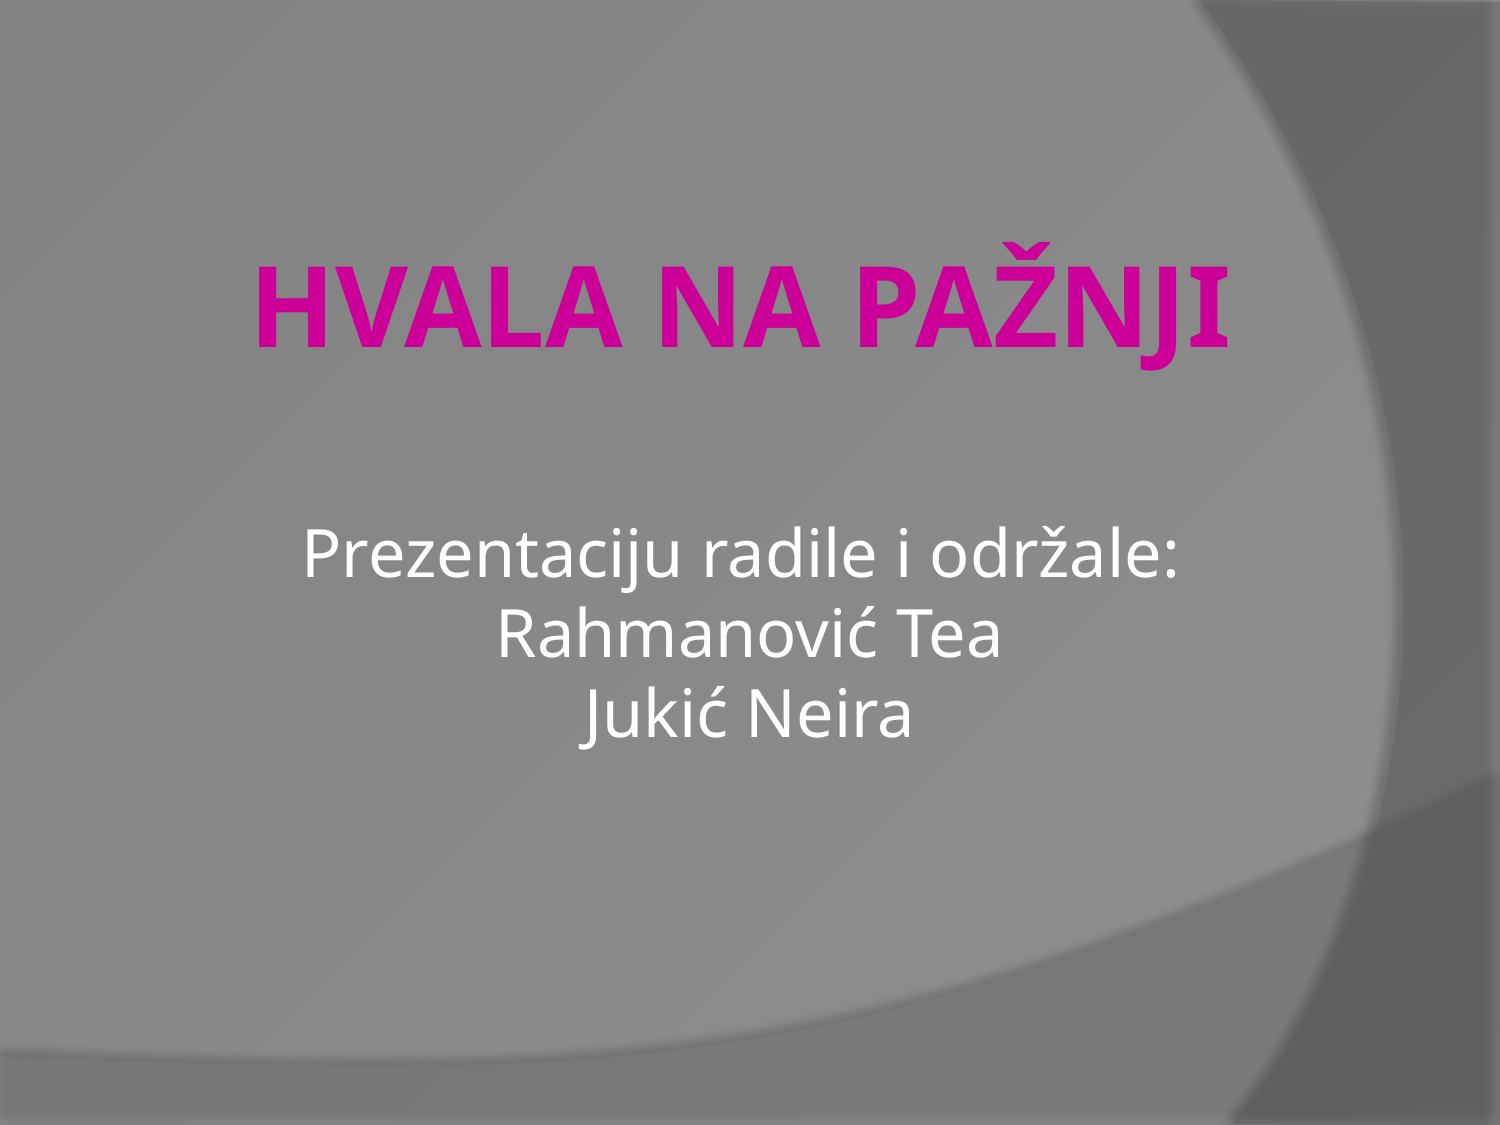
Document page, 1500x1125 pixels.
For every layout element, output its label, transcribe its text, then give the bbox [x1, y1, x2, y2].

text_box HVALA NA PAŽNJI [234, 227, 1247, 378]
text_box Prezentaciju radile i održale: Rahmanović Tea Jukić Neira [0, 503, 1500, 758]
